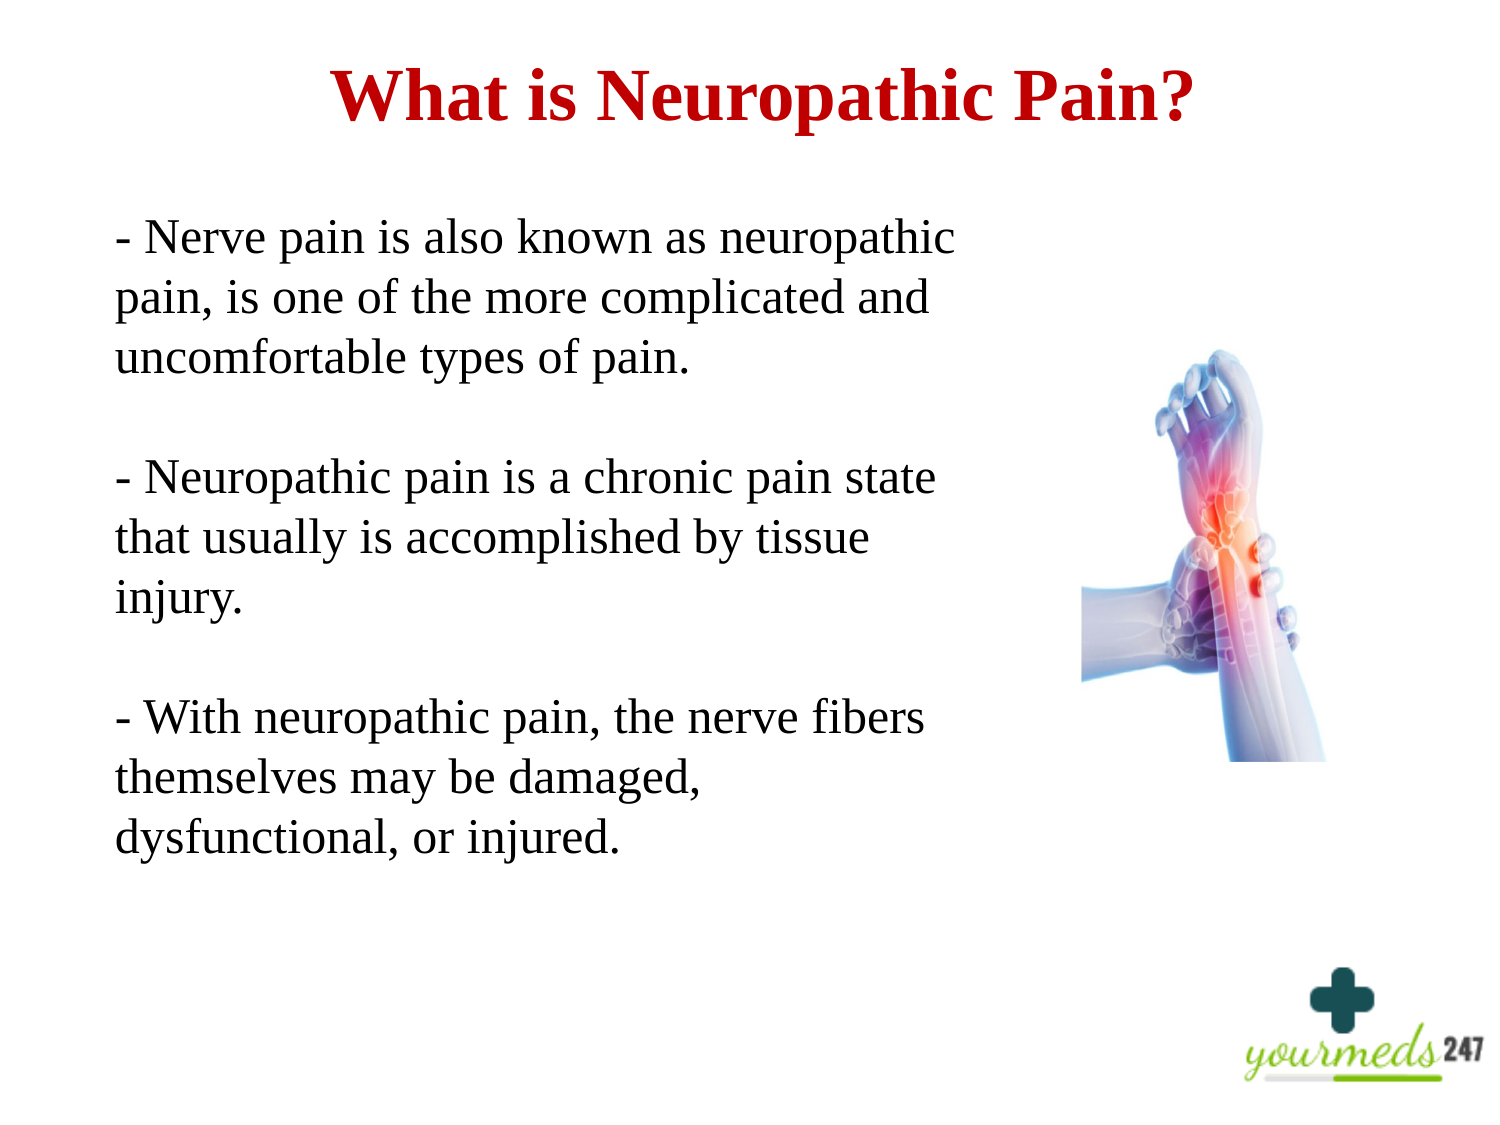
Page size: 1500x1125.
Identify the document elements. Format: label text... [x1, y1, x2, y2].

text_box - Nerve pain is also known as neuropathic pain, is one of the more complicated and uncomfortable types of pain. - Neuropathic pain is a chronic pain state that usually is accomplished by tissue injury. - With neuropathic pain, the nerve fibers themselves may be damaged, dysfunctional, or injured. [100, 196, 975, 871]
title What is Neuropathic Pain? [88, 30, 1439, 149]
picture [1232, 963, 1494, 1099]
picture [962, 337, 1500, 762]
